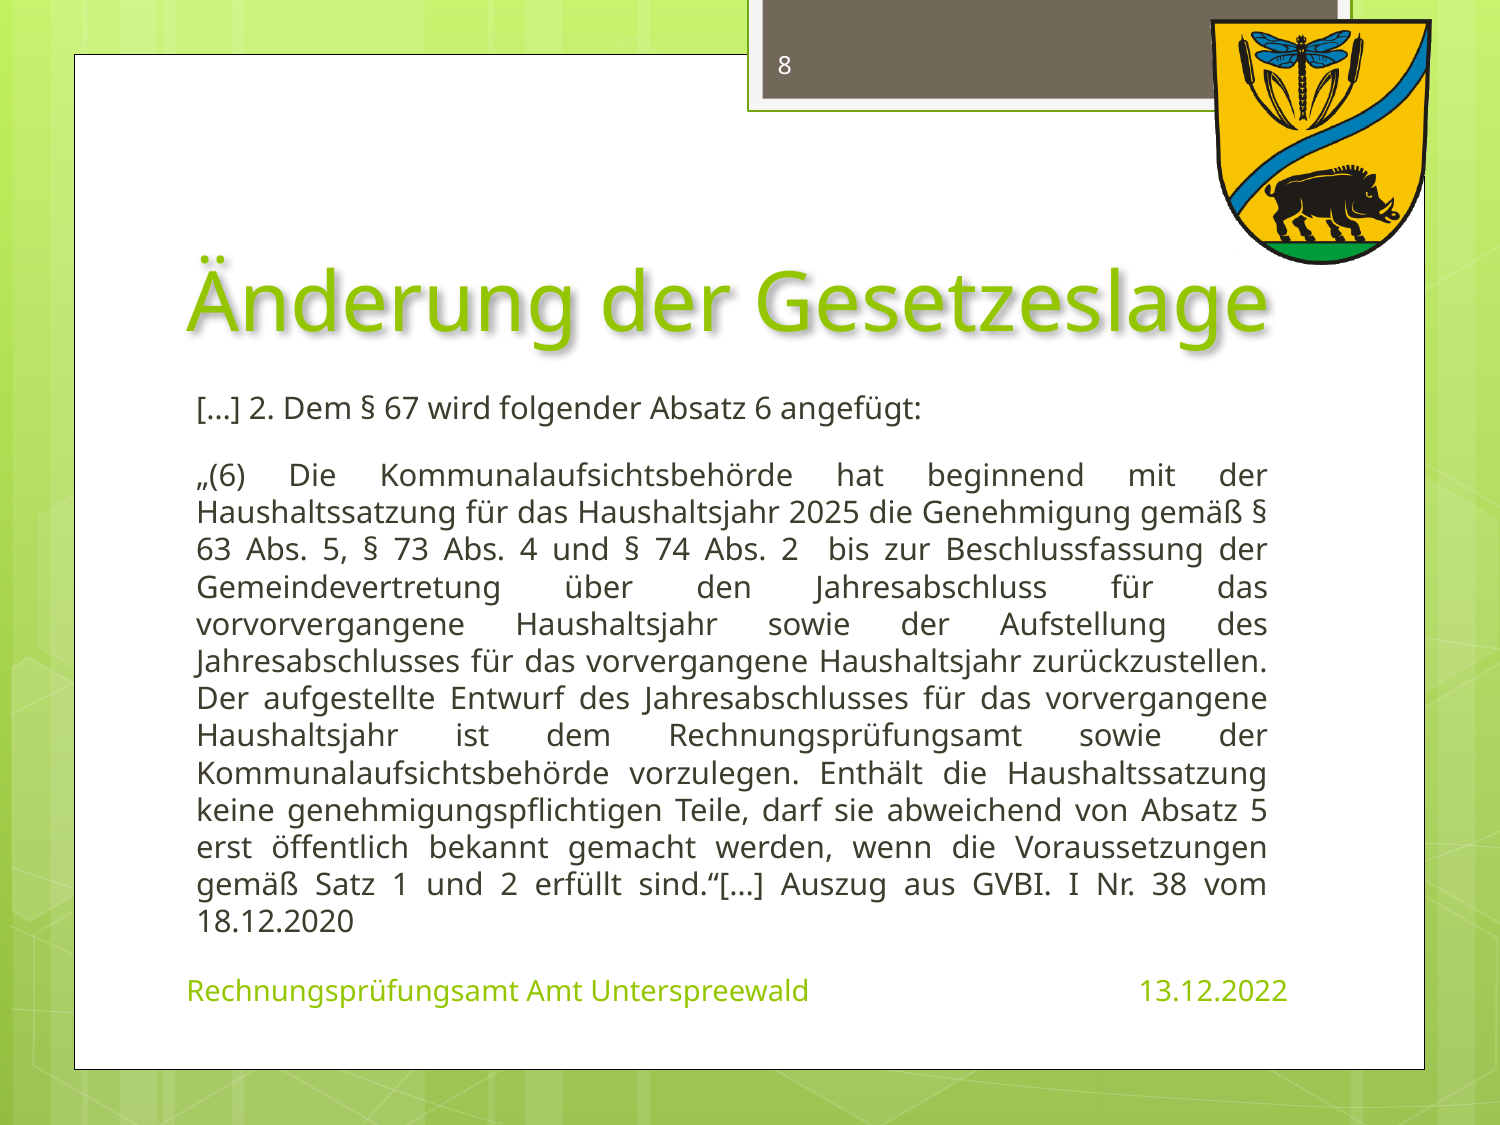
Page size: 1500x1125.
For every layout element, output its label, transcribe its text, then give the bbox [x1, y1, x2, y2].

footer Rechnungsprüfungsamt Amt Unterspreewald 13.12.2022 [171, 960, 1336, 1020]
picture [1210, 19, 1432, 265]
title Änderung der Gesetzeslage [171, 168, 1324, 357]
slide_number 8 [762, 36, 982, 97]
list […] 2. Dem § 67 wird folgender Absatz 6 angefügt: „(6) Die Kommunalaufsichtsbehörde hat beginnend mit der Haushaltssatzung für das Haushaltsjahr 2025 die Genehmigung gemäß § 63 Abs. 5, § 73 Abs. 4 und § 74 Abs. 2 bis zur Beschlussfassung der Gemeindevertretung über den Jahresabschluss für das vorvorvergangene Haushaltsjahr sowie der Aufstellung des Jahresabschlusses für das vorvergangene Haushaltsjahr zurückzustellen. Der aufgestellte Entwurf des Jahresabschlusses für das vorvergangene Haushaltsjahr ist dem Rechnungsprüfungsamt sowie der Kommunalaufsichtsbehörde vorzulegen. Enthält die Haushaltssatzung keine genehmigungspflichtigen Teile, darf sie abweichend von Absatz 5 erst öffentlich bekannt gemacht werden, wenn die Voraussetzungen gemäß Satz 1 und 2 erfüllt sind.“[…] Auszug aus GVBI. I Nr. 38 vom 18.12.2020 [171, 381, 1283, 957]
